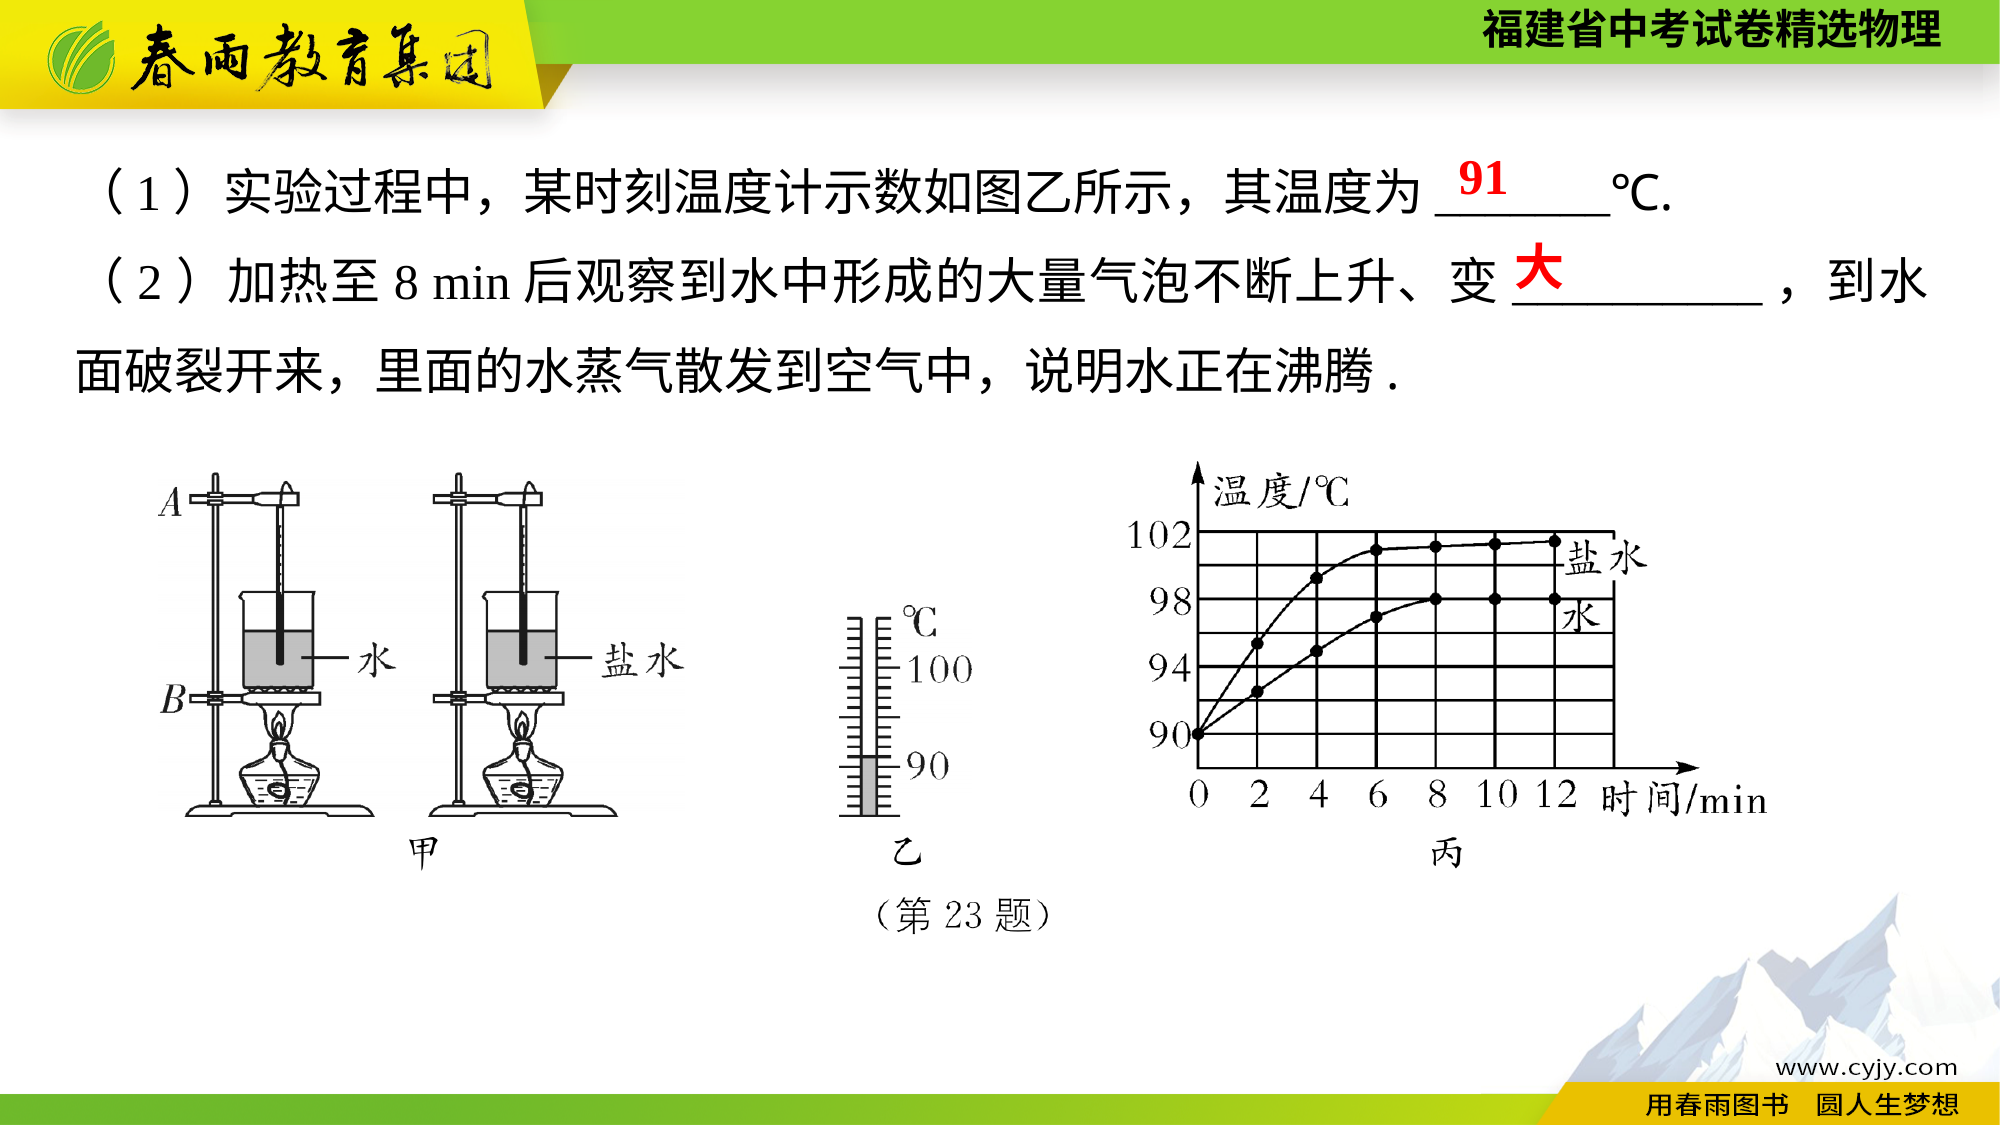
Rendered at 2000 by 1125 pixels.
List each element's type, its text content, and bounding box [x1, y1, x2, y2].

text_box 大 [1499, 228, 1580, 304]
picture [0, 0, 2000, 1125]
list （1）实验过程中，某时刻温度计示数如图乙所示，其温度为_______℃. （2）加热至8 min后观察到水中形成的大量气泡不断上升、变__________，到水面破裂开来，里面的水蒸气散发到空气中，说明水正在沸腾. [59, 122, 1944, 411]
text_box 91 [1443, 137, 1586, 212]
